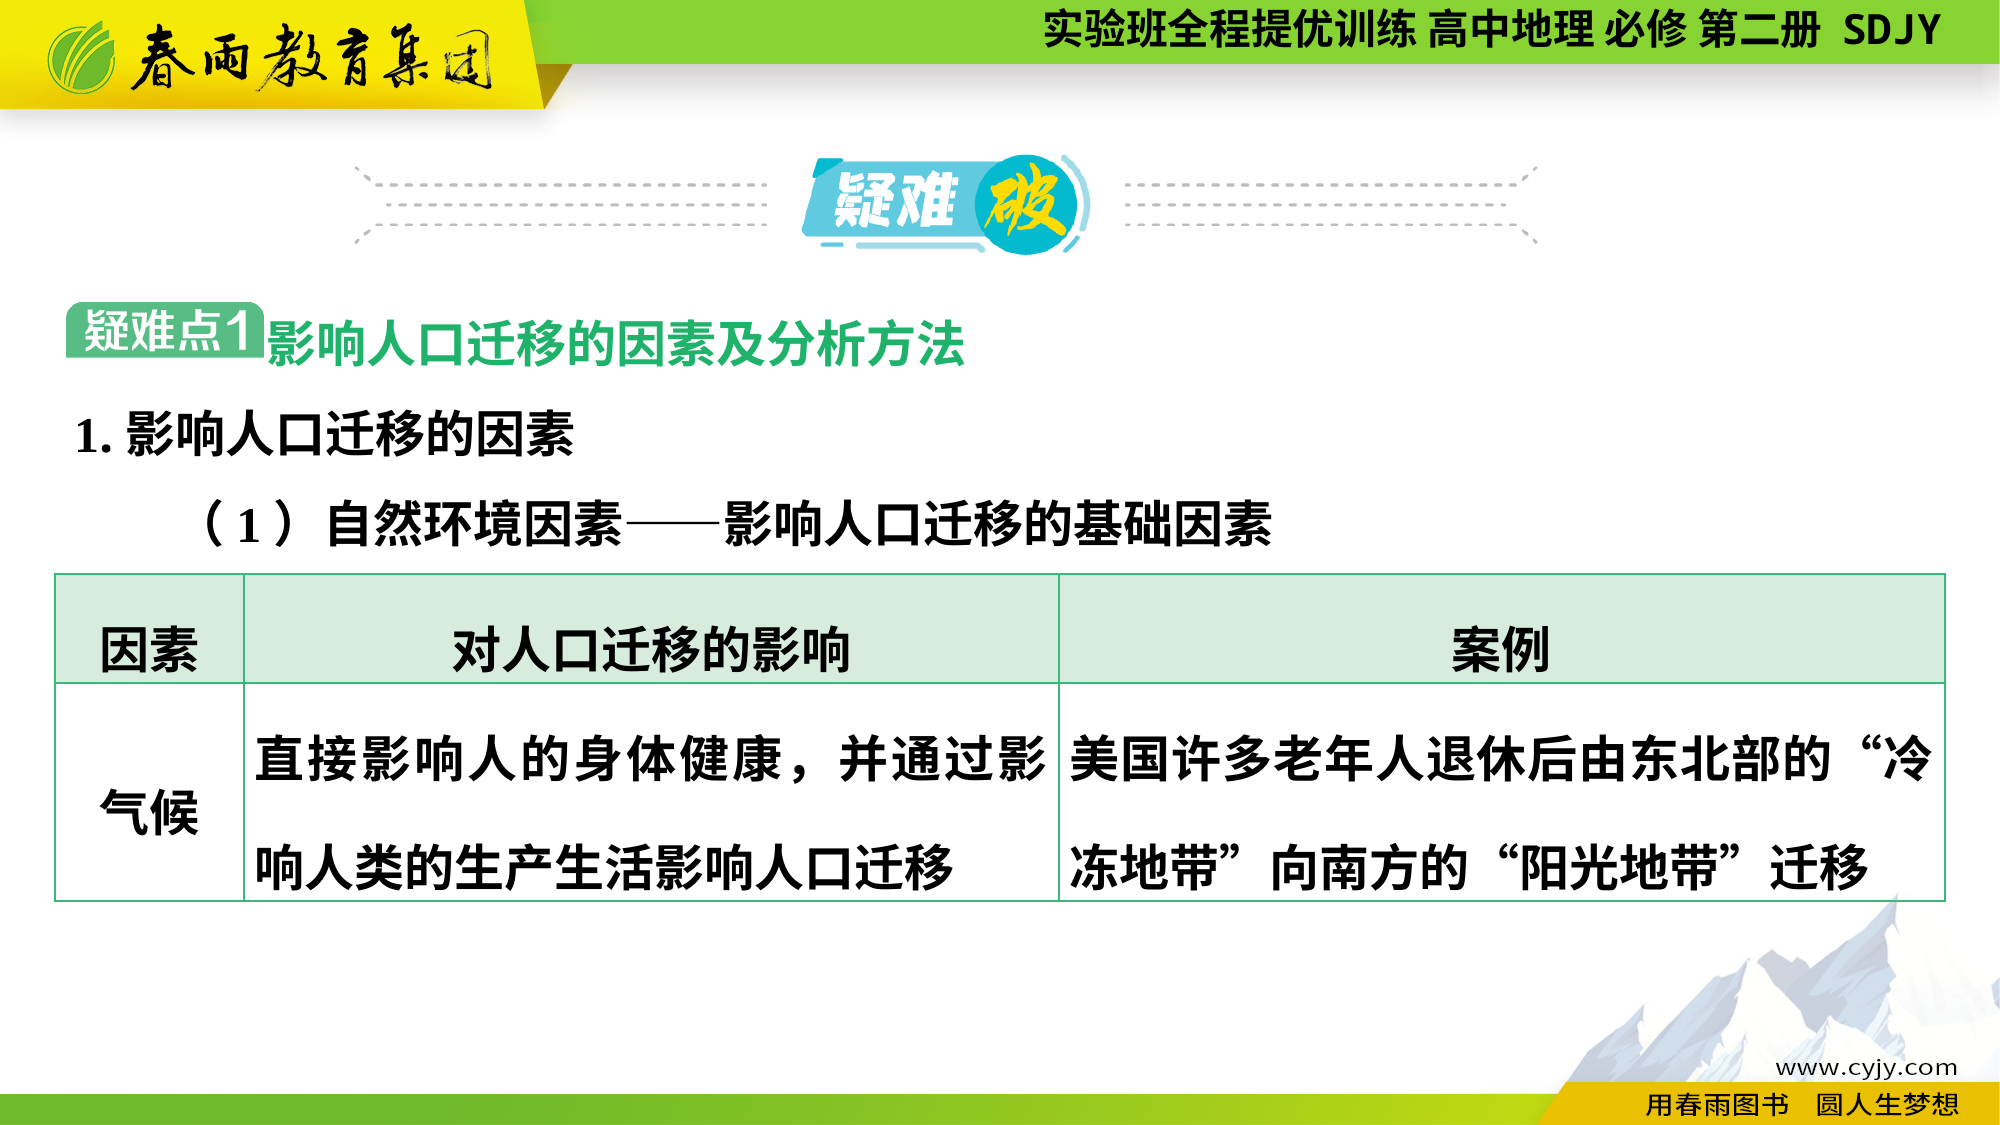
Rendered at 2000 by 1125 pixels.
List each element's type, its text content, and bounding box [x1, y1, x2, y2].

table_header 对人口迁移的影响 [245, 575, 1058, 682]
table_header 因素 [56, 575, 243, 682]
table_header 案例 [1060, 575, 1944, 682]
table_cell 气候 [56, 684, 243, 900]
table_cell 直接影响人的身体健康，并通过影响人类的生产生活影响人口迁移 [245, 684, 1058, 900]
picture [0, 0, 2000, 1125]
list 影响人口迁移的因素及分析方法 1.影响人口迁移的因素 （1）自然环境因素——影响人口迁移的基础因素 [59, 274, 1944, 563]
table_cell 美国许多老年人退休后由东北部的“冷冻地带”向南方的“阳光地带”迁移 [1060, 684, 1944, 900]
